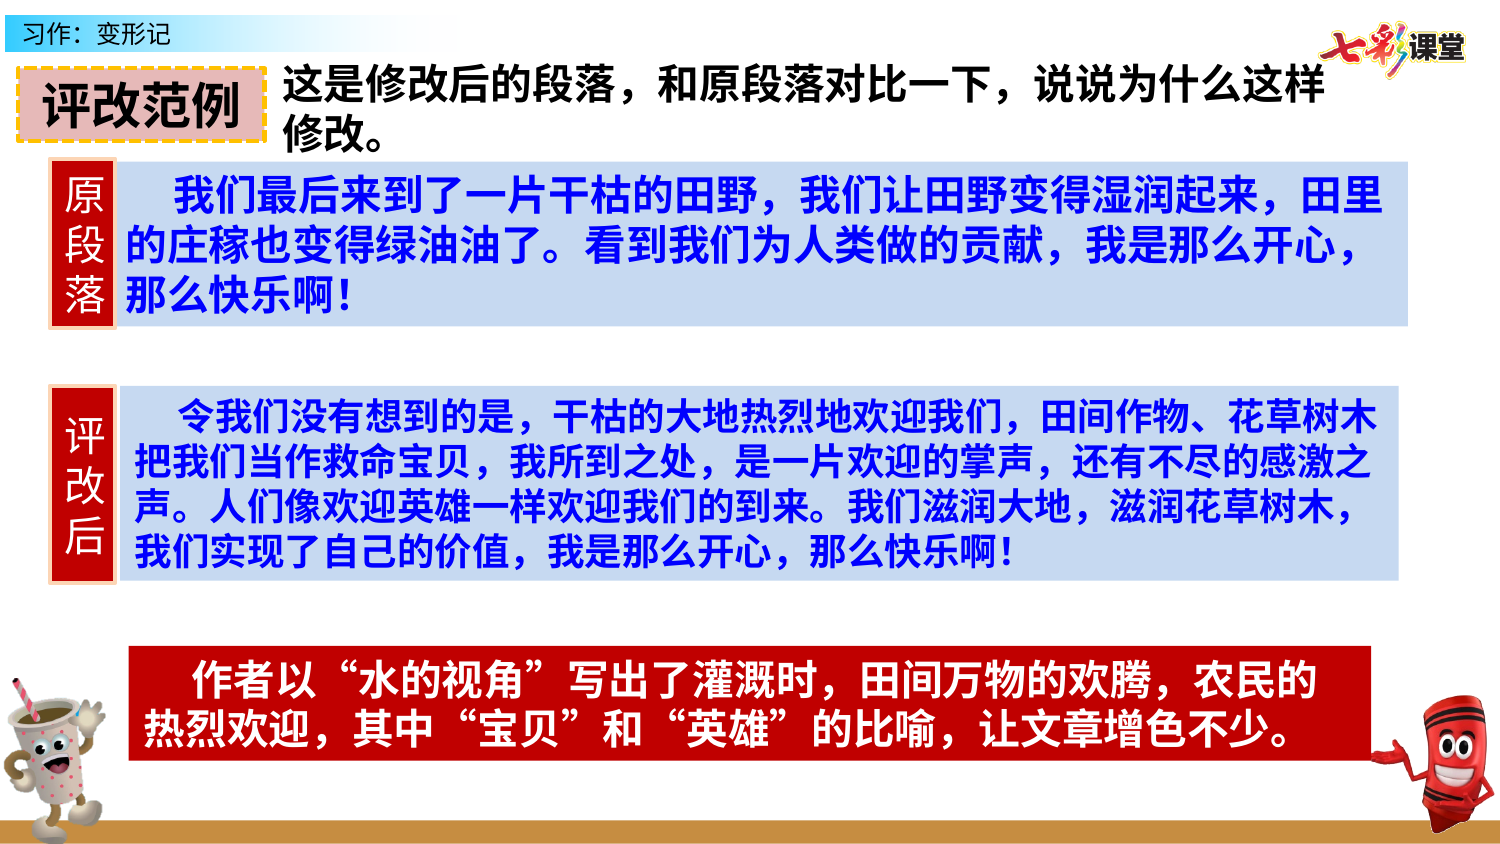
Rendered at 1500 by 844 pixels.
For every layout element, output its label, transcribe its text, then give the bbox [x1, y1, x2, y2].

picture [1316, 20, 1468, 80]
text_box 原段落 [48, 157, 117, 330]
picture [0, 678, 143, 844]
text_box 评改后 [48, 384, 117, 585]
text_box 我们最后来到了一片干枯的田野，我们让田野变得湿润起来，田里的庄稼也变得绿油油了。看到我们为人类做的贡献，我是那么开心，那么快乐啊！ [117, 161, 1408, 327]
text_box 这是修改后的段落，和原段落对比一下，说说为什么这样修改。 [267, 50, 1357, 165]
text_box 作者以“水的视角”写出了灌溉时，田间万物的欢腾，农民的热烈欢迎，其中“宝贝”和“英雄”的比喻，让文章增色不少。 [128, 645, 1372, 761]
text_box 评改范例 [16, 66, 267, 143]
picture [1364, 678, 1500, 844]
text_box 令我们没有想到的是，干枯的大地热烈地欢迎我们，田间作物、花草树木把我们当作救命宝贝，我所到之处，是一片欢迎的掌声，还有不尽的感激之声。人们像欢迎英雄一样欢迎我们的到来。我们滋润大地，滋润花草树木，我们实现了自己的价值，我是那么开心，那么快乐啊！ [120, 385, 1399, 581]
